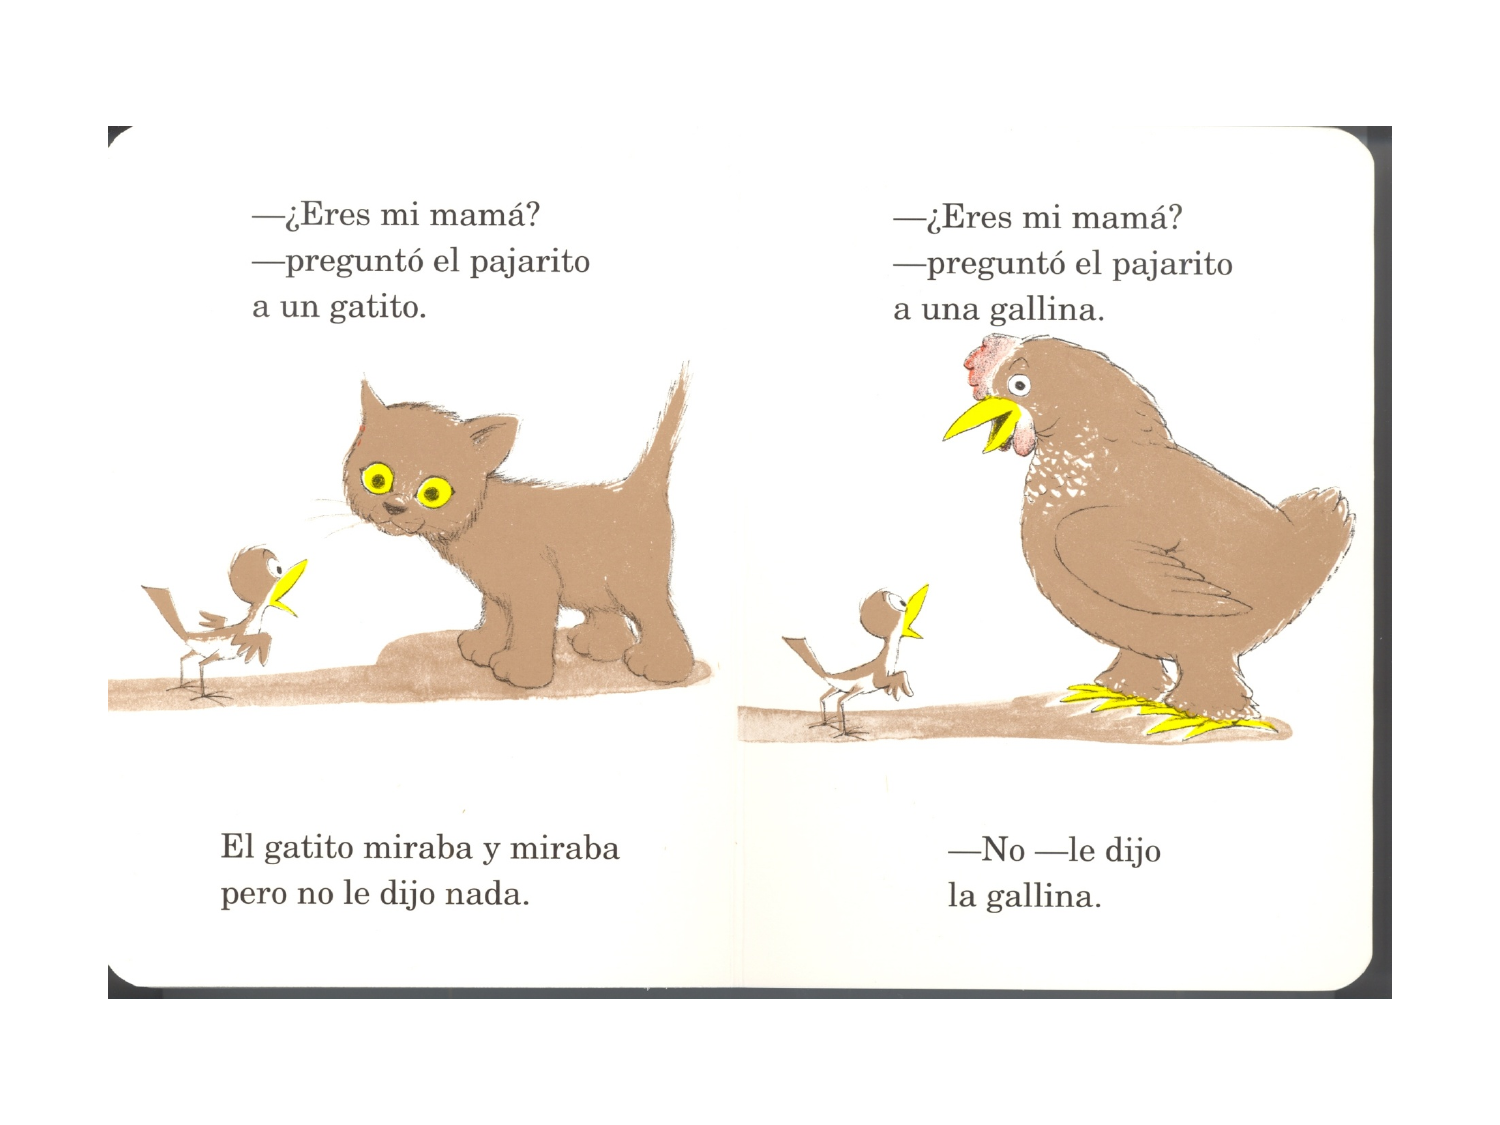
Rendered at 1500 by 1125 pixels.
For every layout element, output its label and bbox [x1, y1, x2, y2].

picture [107, 126, 1393, 999]
